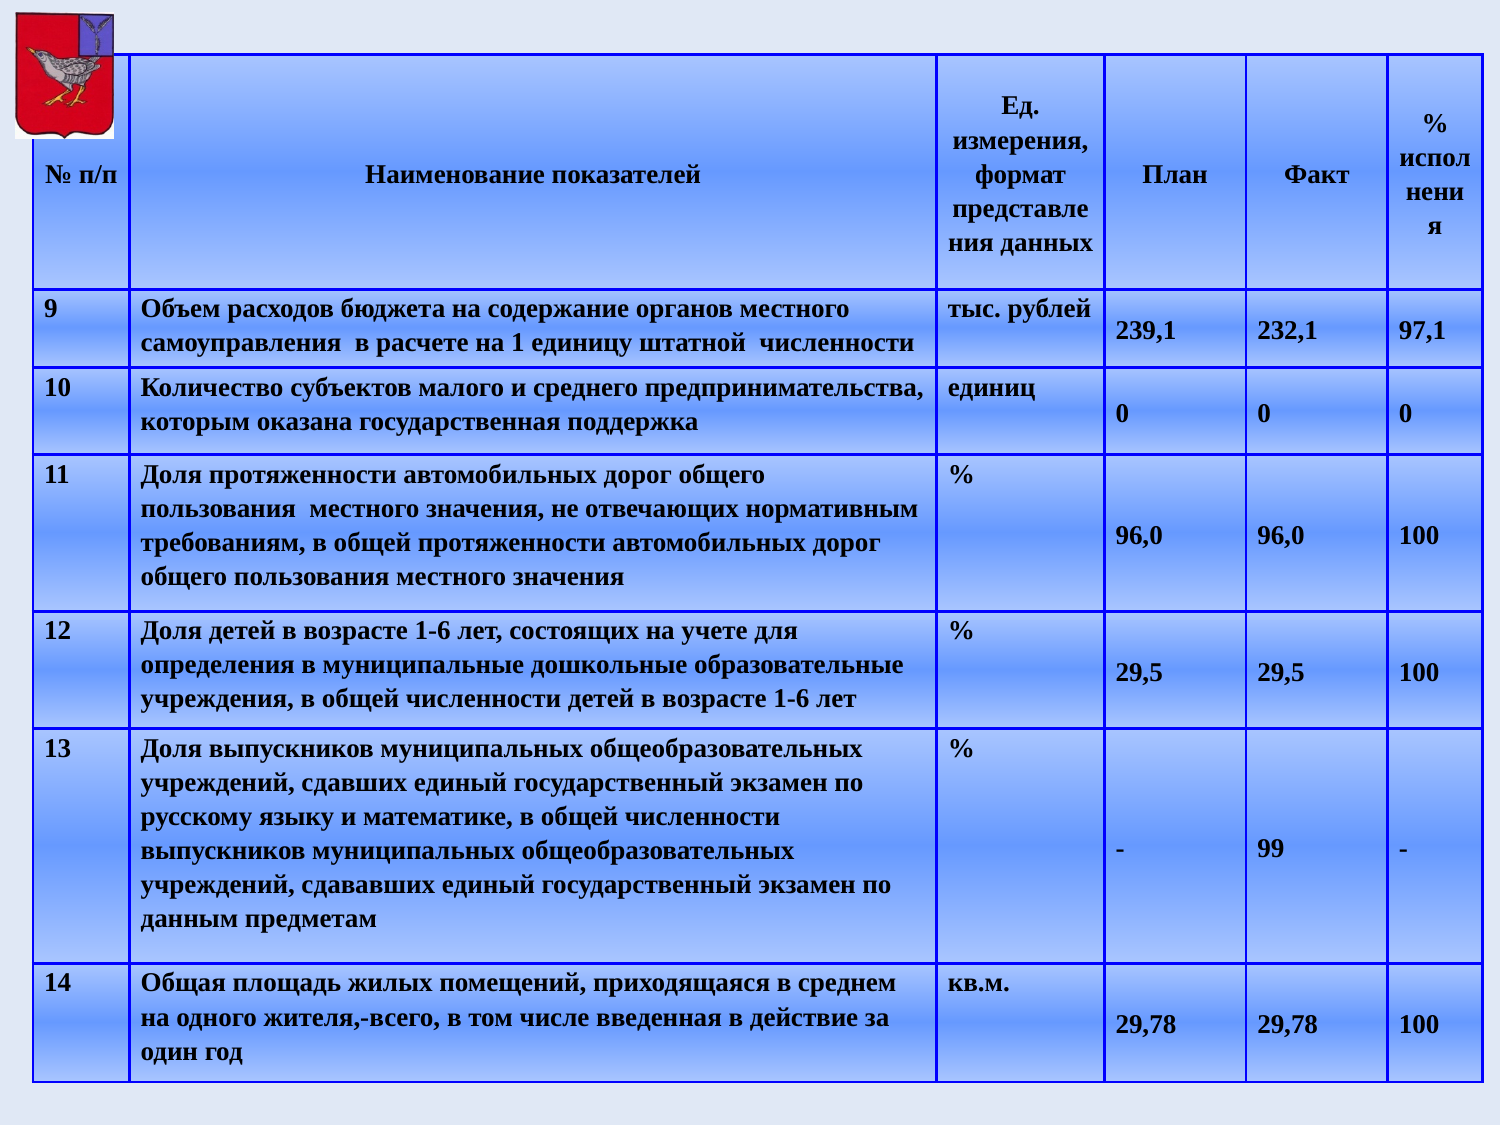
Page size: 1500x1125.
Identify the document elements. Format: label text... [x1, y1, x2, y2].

table_cell 97,1 [1389, 291, 1481, 366]
table_cell 12 [34, 613, 128, 727]
table_cell 10 [34, 369, 128, 453]
table_cell 239,1 [1106, 291, 1245, 366]
table_cell 232,1 [1247, 291, 1386, 366]
table_cell кв.м. [938, 965, 1103, 1081]
table_cell 29,78 [1106, 965, 1245, 1081]
table_cell Доля детей в возрасте 1-6 лет, состоящих на учете для определения в муниципальные дошкольные образовательные учреждения, в общей численности детей в возрасте 1-6 лет [131, 613, 935, 727]
table_cell 0 [1389, 369, 1481, 453]
table_cell 96,0 [1247, 456, 1386, 610]
table_cell 0 [1247, 369, 1386, 453]
table_cell % [938, 613, 1103, 727]
table_cell единиц [938, 369, 1103, 453]
table_cell 29,5 [1106, 613, 1245, 727]
table_cell Общая площадь жилых помещений, приходящаяся в среднем на одного жителя,-всего, в том числе введенная в действие за один год [131, 965, 935, 1081]
table_cell 96,0 [1106, 456, 1245, 610]
picture [14, 12, 114, 139]
table_header Наименование показателей [131, 56, 935, 288]
table_cell Доля протяженности автомобильных дорог общего пользования местного значения, не отвечающих нормативным требованиям, в общей протяженности автомобильных дорог общего пользования местного значения [131, 456, 935, 610]
table_cell Количество субъектов малого и среднего предпринимательства, которым оказана государственная поддержка [131, 369, 935, 453]
table_cell 100 [1389, 613, 1481, 727]
table_cell 99 [1247, 730, 1386, 962]
table_cell 100 [1389, 965, 1481, 1081]
table_cell - [1389, 730, 1481, 962]
table_cell % [938, 456, 1103, 610]
table_header Факт [1247, 56, 1386, 288]
table_cell 11 [34, 456, 128, 610]
table_header № п/п [34, 56, 128, 288]
table_cell 29,5 [1247, 613, 1386, 727]
table_cell - [1106, 730, 1245, 962]
table_header % исполнения [1389, 56, 1481, 288]
table_cell 100 [1389, 456, 1481, 610]
table_cell % [938, 730, 1103, 962]
table_cell 13 [34, 730, 128, 962]
table_cell тыс. рублей [938, 291, 1103, 366]
table_cell Доля выпускников муниципальных общеобразовательных учреждений, сдавших единый государственный экзамен по русскому языку и математике, в общей численности выпускников муниципальных общеобразовательных учреждений, сдававших единый государственный экзамен по данным предметам [131, 730, 935, 962]
table_cell 14 [34, 965, 128, 1081]
table_cell Объем расходов бюджета на содержание органов местного самоуправления в расчете на 1 единицу штатной численности [131, 291, 935, 366]
table_cell 9 [34, 291, 128, 366]
table_header Ед. измерения, формат представления данных [938, 56, 1103, 288]
table_cell 29,78 [1247, 965, 1386, 1081]
table_header План [1106, 56, 1245, 288]
table_cell 0 [1106, 369, 1245, 453]
